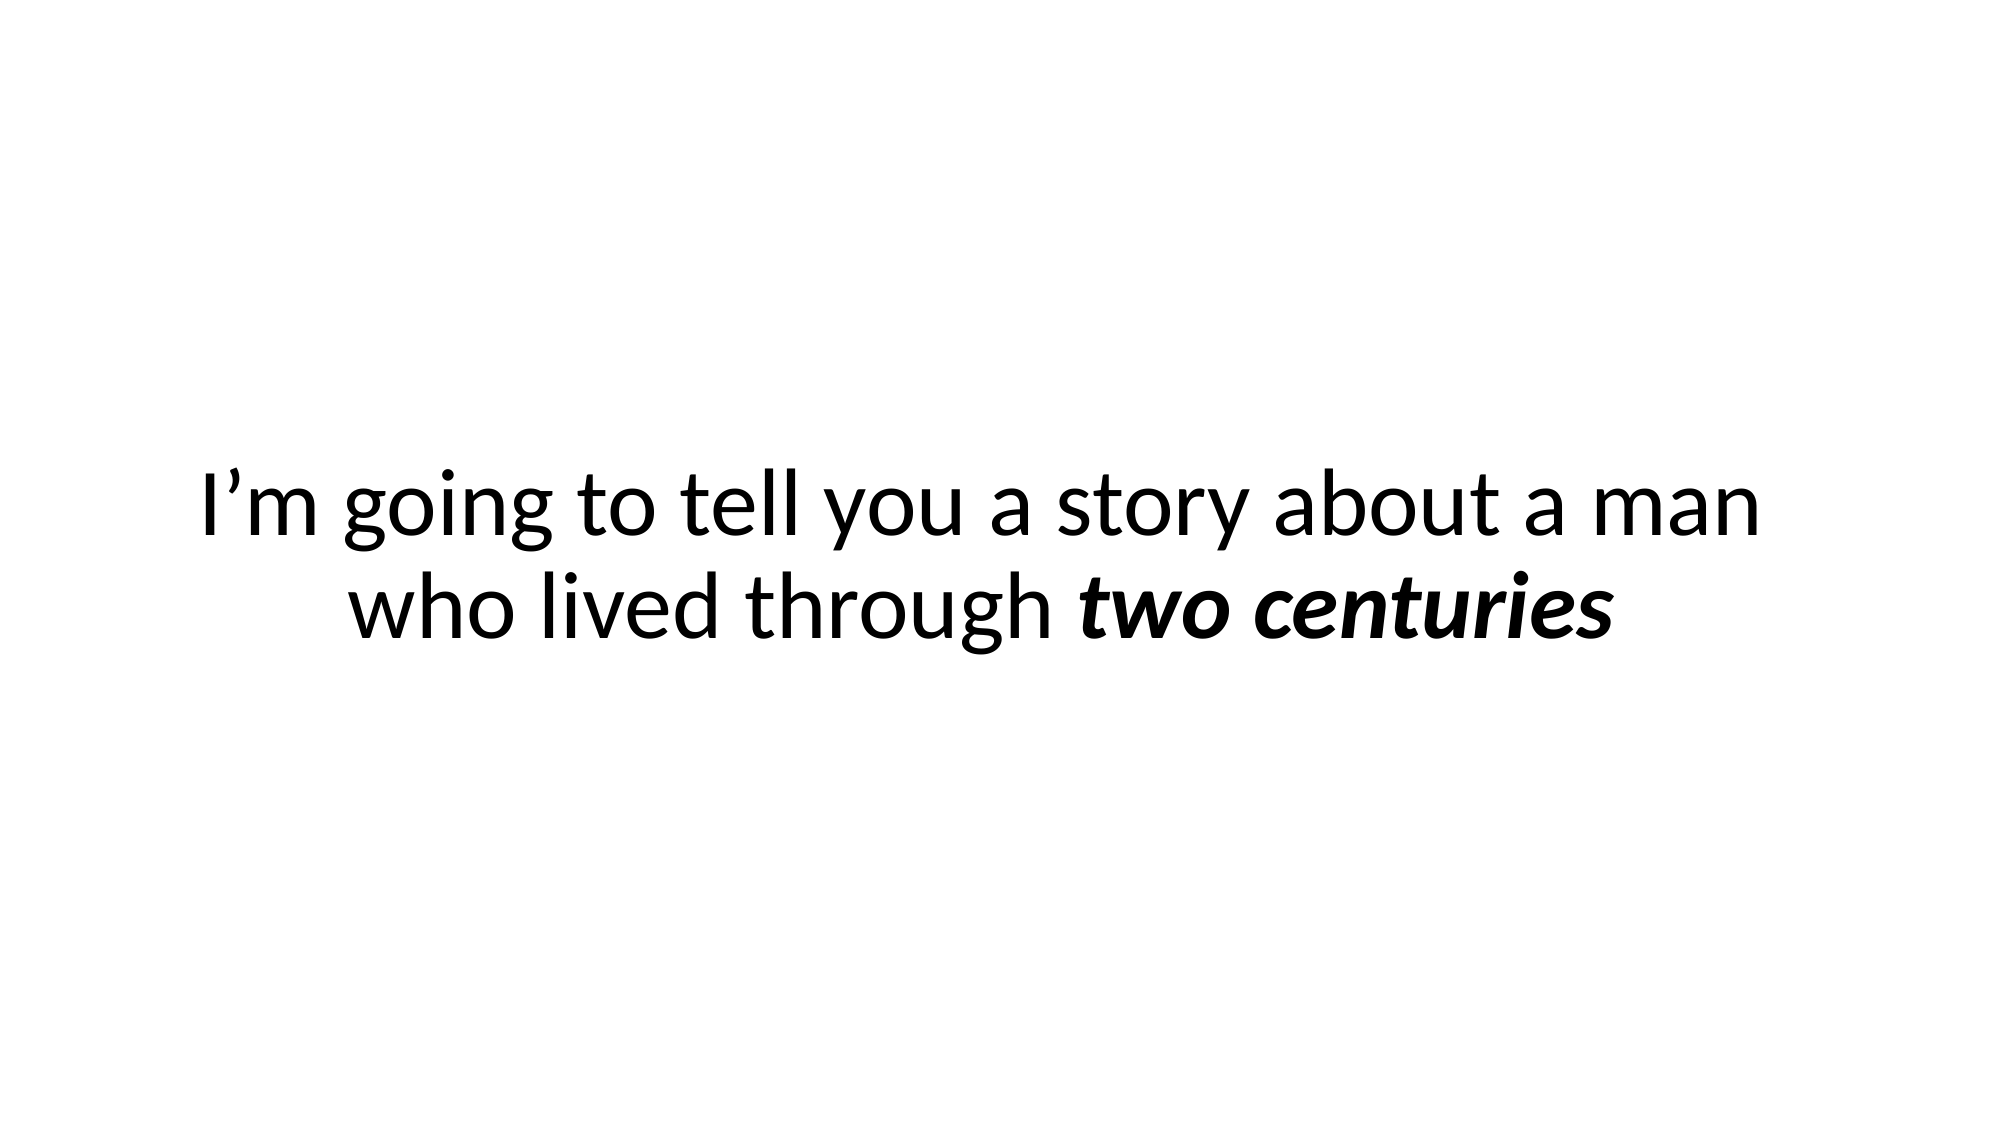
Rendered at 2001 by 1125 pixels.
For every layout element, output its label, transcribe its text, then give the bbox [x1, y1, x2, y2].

list I’m going to tell you a story about a man who lived through two centuries [118, 445, 1844, 956]
